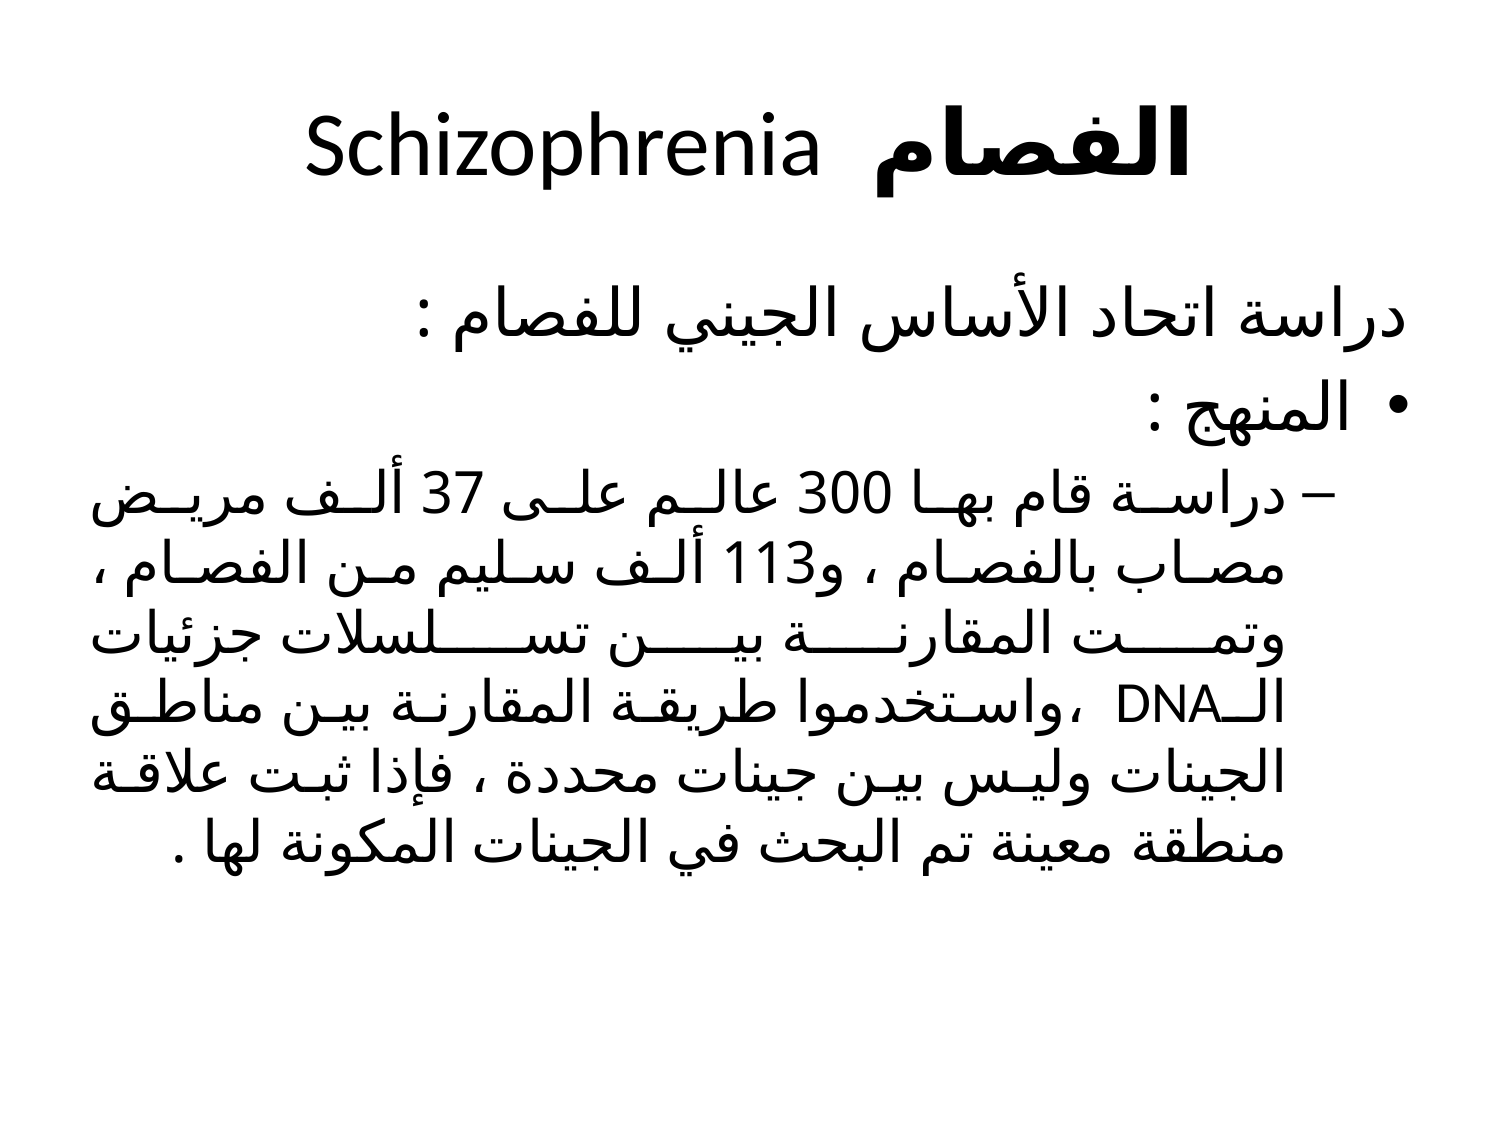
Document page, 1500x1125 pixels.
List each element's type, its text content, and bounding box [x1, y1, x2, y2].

list دراسة اتحاد الأساس الجيني للفصام : المنهج : دراسة قام بها 300 عالم على 37 ألف مريض مصاب بالفصام ، و113 ألف سليم من الفصام ، وتمت المقارنة بين تسلسلات جزئيات الـDNA ،واستخدموا طريقة المقارنة بين مناطق الجينات وليس بين جينات محددة ، فإذا ثبت علاقة منطقة معينة تم البحث في الجينات المكونة لها . [75, 262, 1425, 1005]
title الفصام Schizophrenia [75, 45, 1425, 233]
